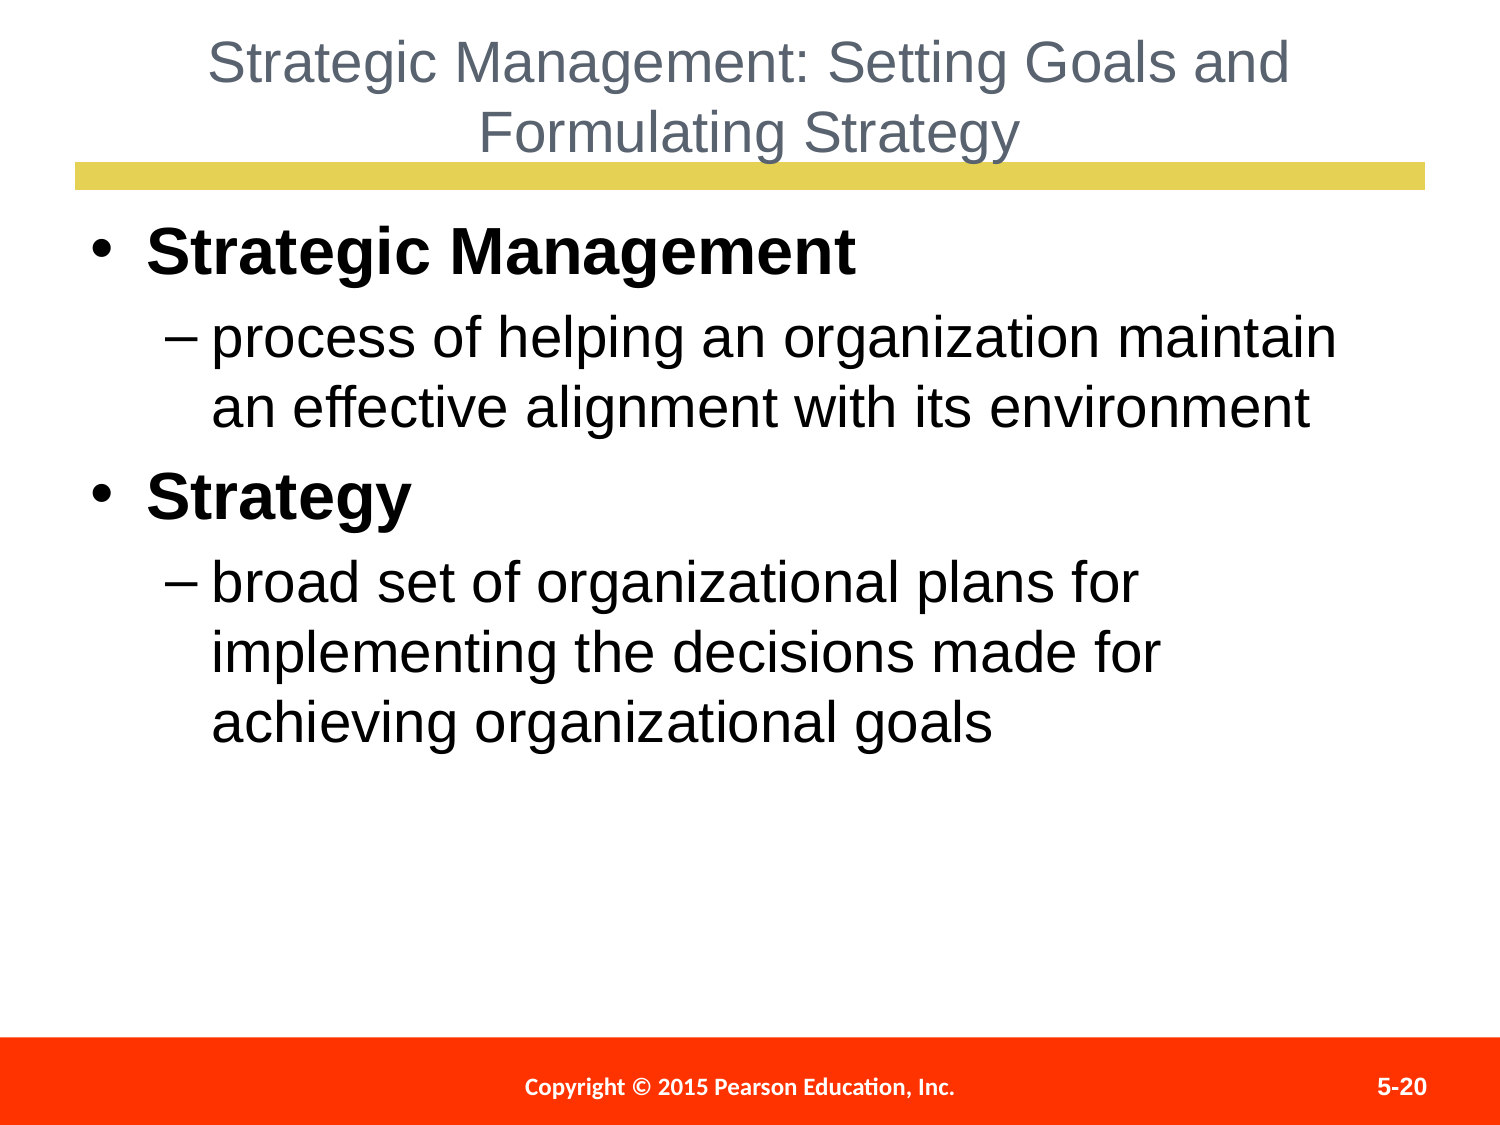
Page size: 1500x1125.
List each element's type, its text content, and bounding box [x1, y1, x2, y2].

list Strategic Management process of helping an organization maintain an effective alignment with its environment Strategy broad set of organizational plans for implementing the decisions made for achieving organizational goals [74, 199, 1426, 1006]
title Strategic Management: Setting Goals and Formulating Strategy [74, 0, 1426, 188]
